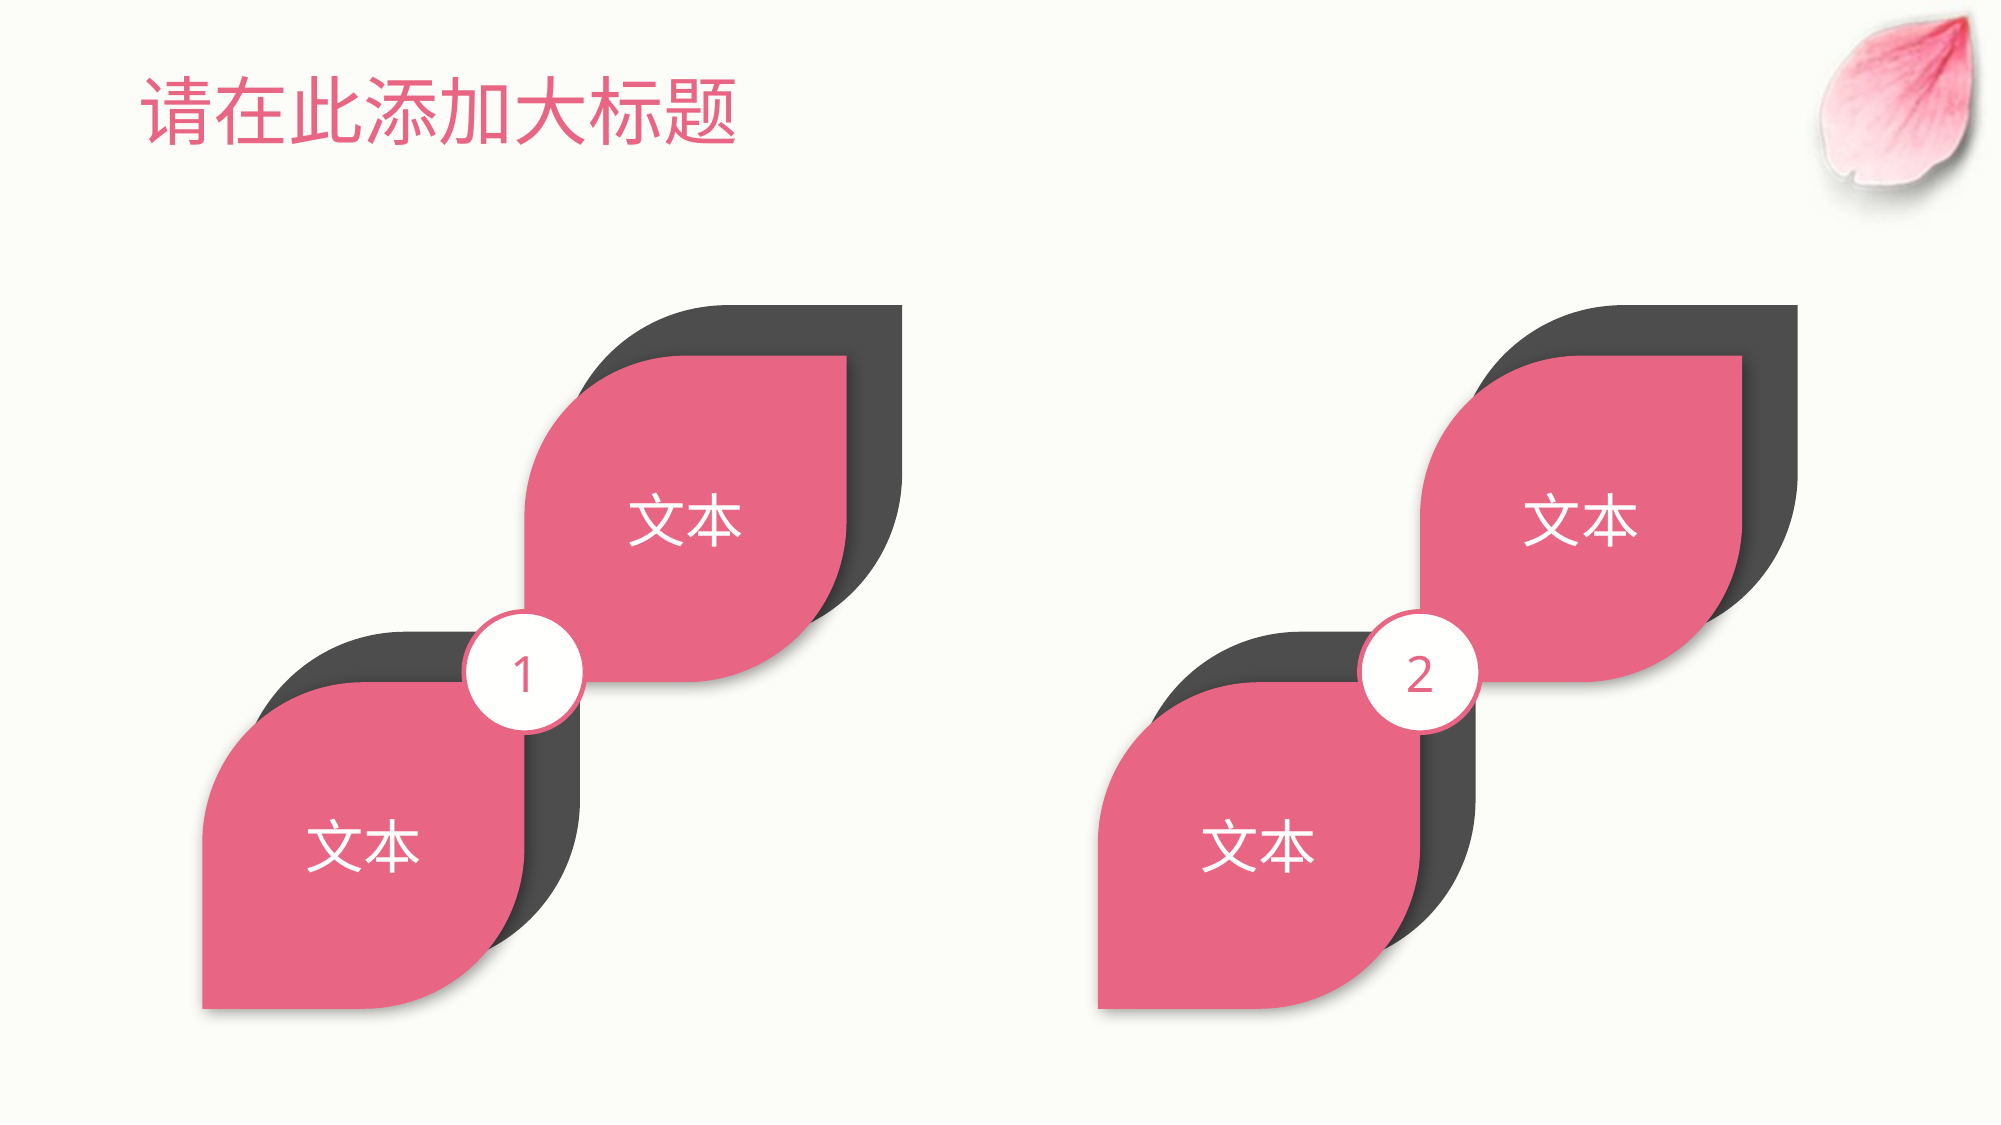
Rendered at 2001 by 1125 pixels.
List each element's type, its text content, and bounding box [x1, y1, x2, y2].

text_box 2 [1358, 610, 1482, 734]
title 请在此添加大标题 [123, 45, 1552, 185]
text_box 文本 [201, 681, 526, 1010]
text_box 1 [462, 610, 587, 734]
text_box 文本 [1419, 354, 1744, 684]
text_box [521, 698, 582, 929]
text_box [1478, 304, 1799, 603]
text_box [1417, 698, 1477, 929]
text_box [1157, 630, 1374, 710]
text_box [262, 630, 478, 710]
text_box 文本 [523, 354, 848, 684]
picture [0, 0, 2000, 1124]
text_box 文本 [1096, 681, 1422, 1010]
text_box [582, 304, 904, 603]
